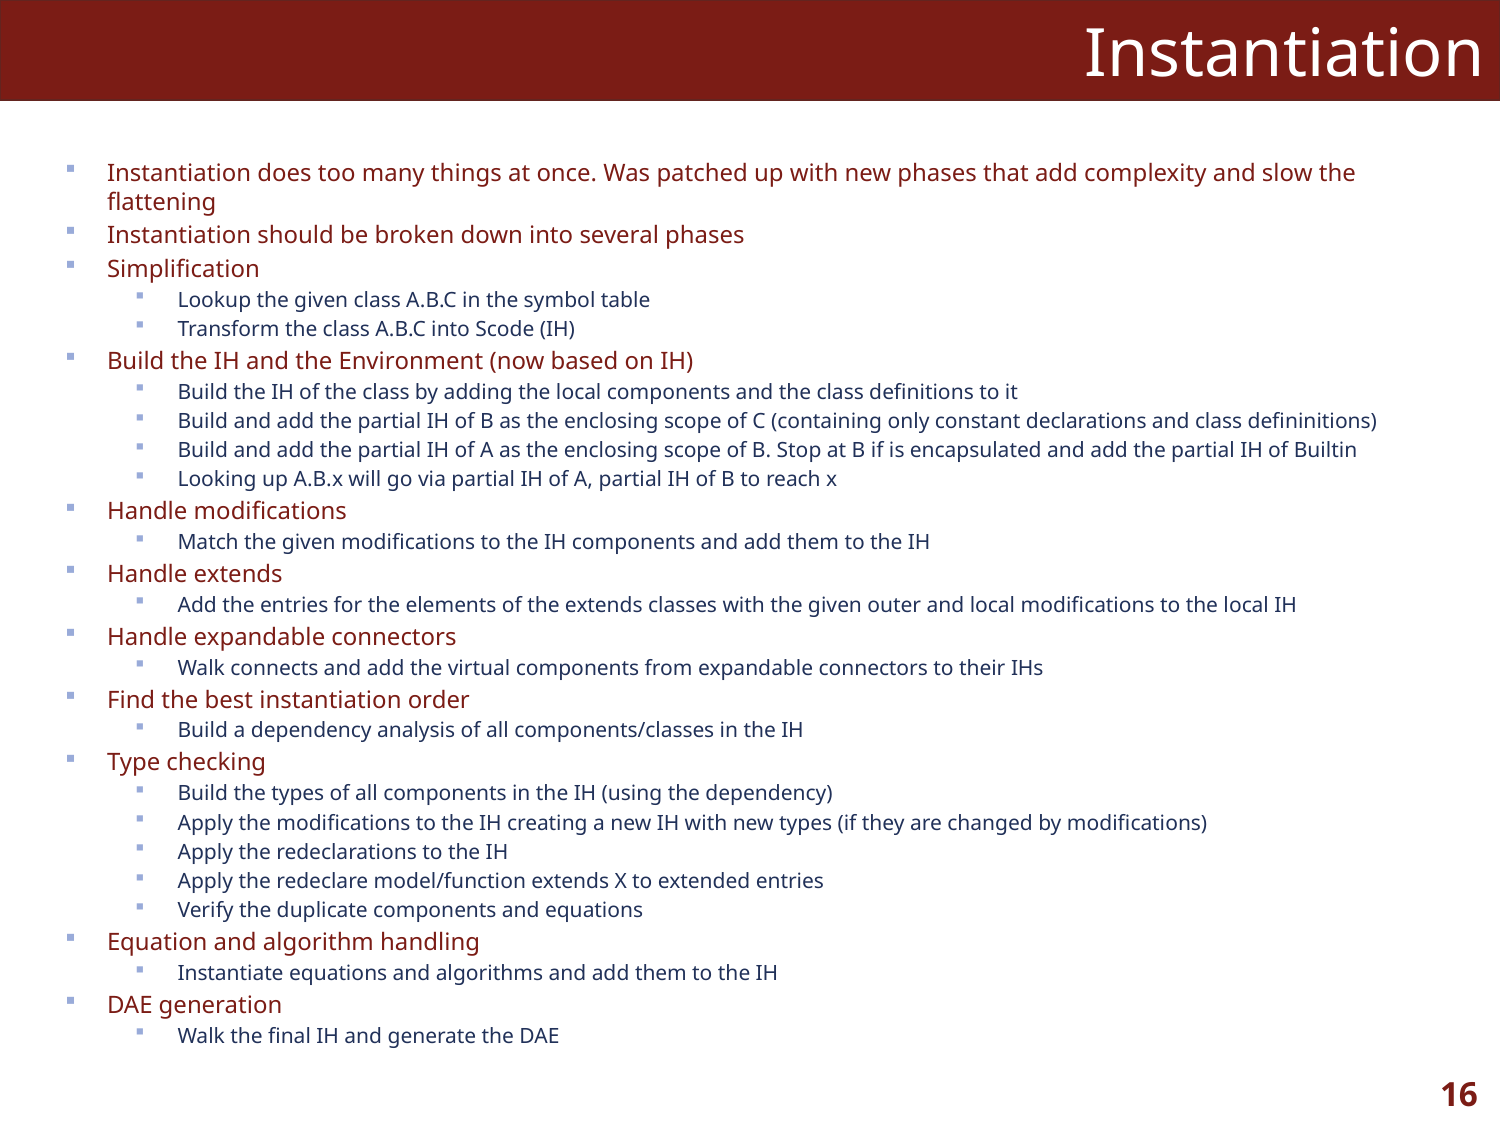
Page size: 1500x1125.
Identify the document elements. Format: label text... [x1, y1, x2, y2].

title Instantiation [274, 0, 1500, 101]
slide_number 16 [1342, 1065, 1494, 1116]
list Instantiation does too many things at once. Was patched up with new phases that add complexity and slow the flattening Instantiation should be broken down into several phases Simplification Lookup the given class A.B.C in the symbol table Transform the class A.B.C into Scode (IH) Build the IH and the Environment (now based on IH) Build the IH of the class by adding the local components and the class definitions to it Build and add the partial IH of B as the enclosing scope of C (containing only constant declarations and class defininitions) Build and add the partial IH of A as the enclosing scope of B. Stop at B if is encapsulated and add the partial IH of Builtin Looking up A.B.x will go via partial IH of A, partial IH of B to reach x Handle modifications Match the given modifications to the IH components and add them to the IH Handle extends Add the entries for the elements of the extends classes with the given outer and local modifications to the local IH Handle expandable connectors Walk connects and add the virtual components from expandable connectors to their IHs Find the best instantiation order Build a dependency analysis of all components/classes in the IH Type checking Build the types of all components in the IH (using the dependency) Apply the modifications to the IH creating a new IH with new types (if they are changed by modifications) Apply the redeclarations to the IH Apply the redeclare model/function extends X to extended entries Verify the duplicate components and equations Equation and algorithm handling Instantiate equations and algorithms and add them to the IH DAE generation Walk the final IH and generate the DAE [49, 149, 1451, 1076]
